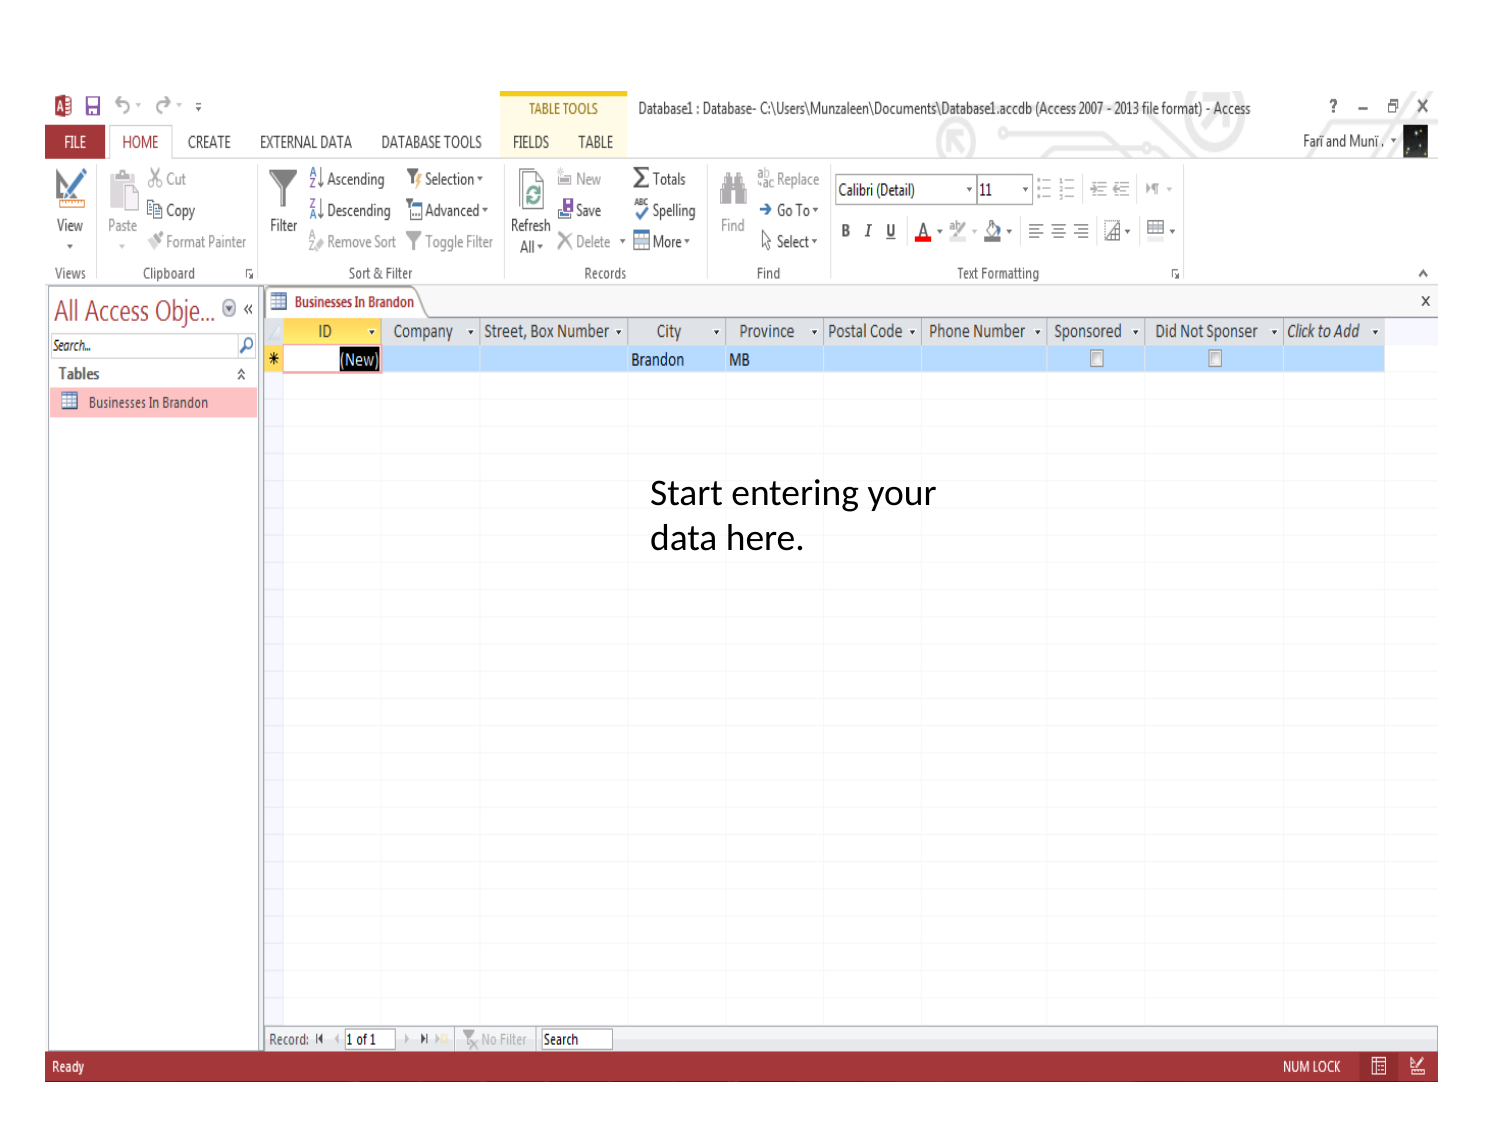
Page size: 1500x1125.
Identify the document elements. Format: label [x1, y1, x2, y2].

picture [44, 91, 1439, 1082]
